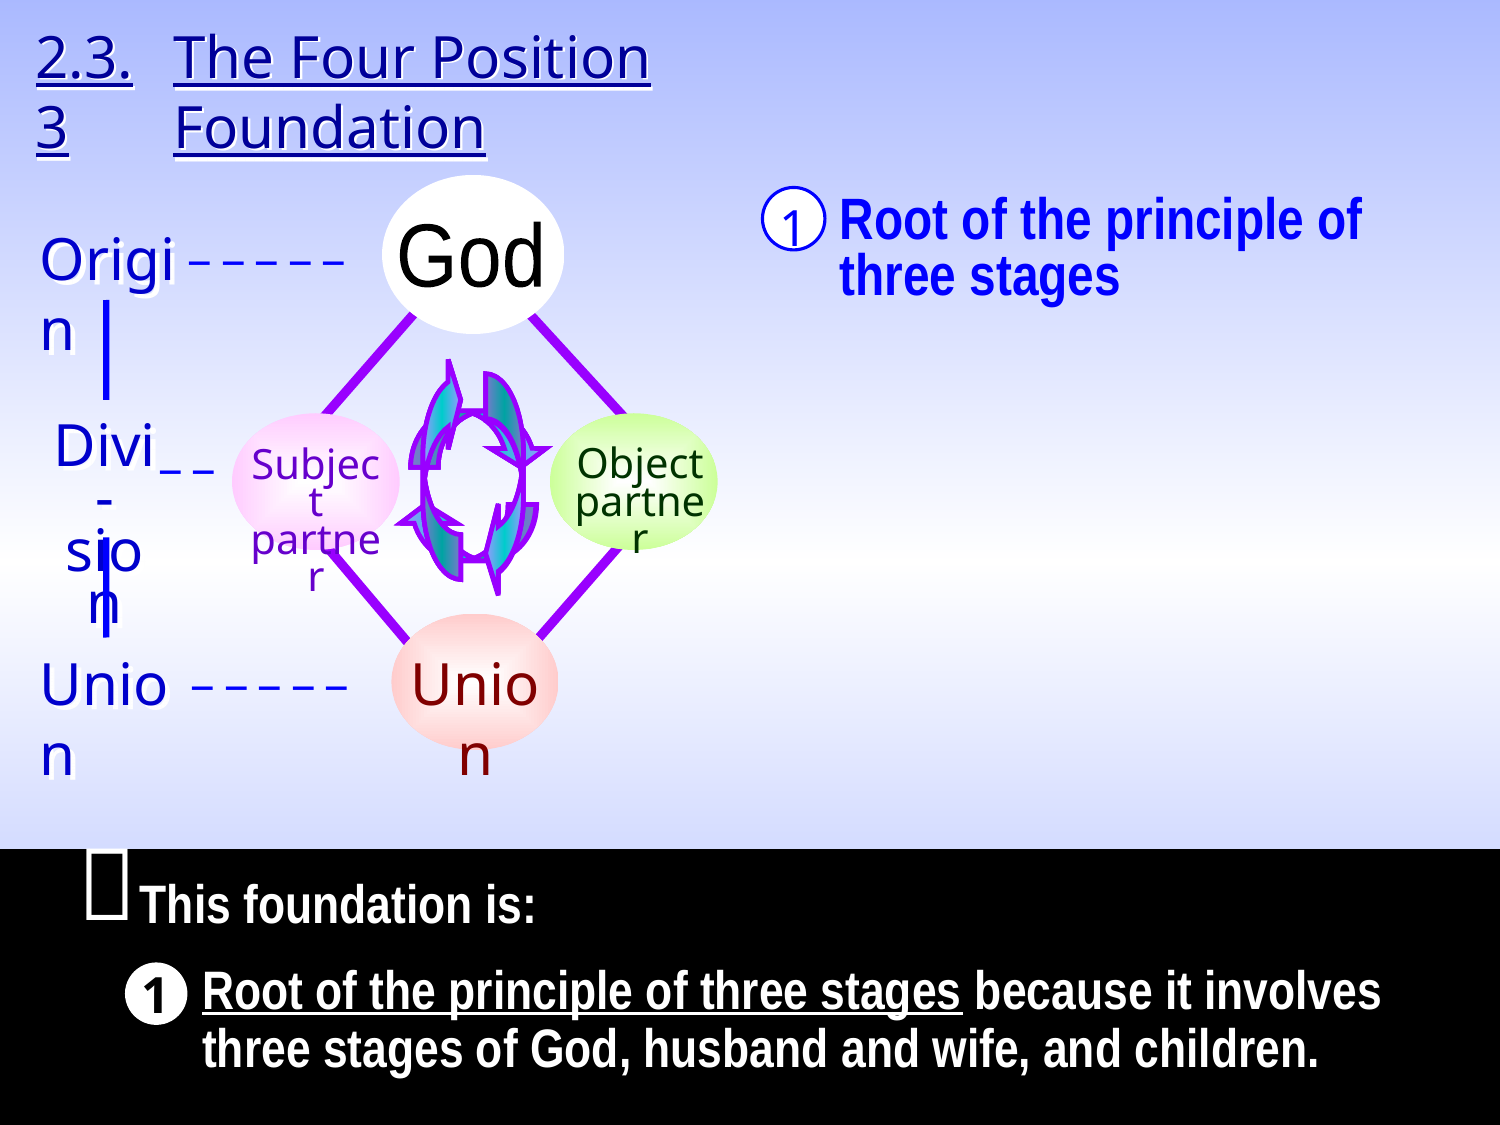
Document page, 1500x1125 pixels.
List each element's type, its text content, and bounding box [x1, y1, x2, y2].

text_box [358, 437, 579, 740]
text_box 1 [762, 187, 825, 250]
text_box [549, 413, 722, 551]
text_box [231, 413, 400, 551]
text_box [0, 849, 1500, 1125]
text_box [381, 174, 565, 335]
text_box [33, 408, 251, 538]
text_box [24, 624, 413, 726]
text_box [24, 199, 376, 301]
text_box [20, 12, 888, 98]
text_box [124, 954, 1451, 1088]
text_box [359, 216, 576, 436]
text_box Root of the principle of three stages [825, 187, 1388, 315]
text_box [62, 862, 601, 943]
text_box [387, 613, 563, 751]
